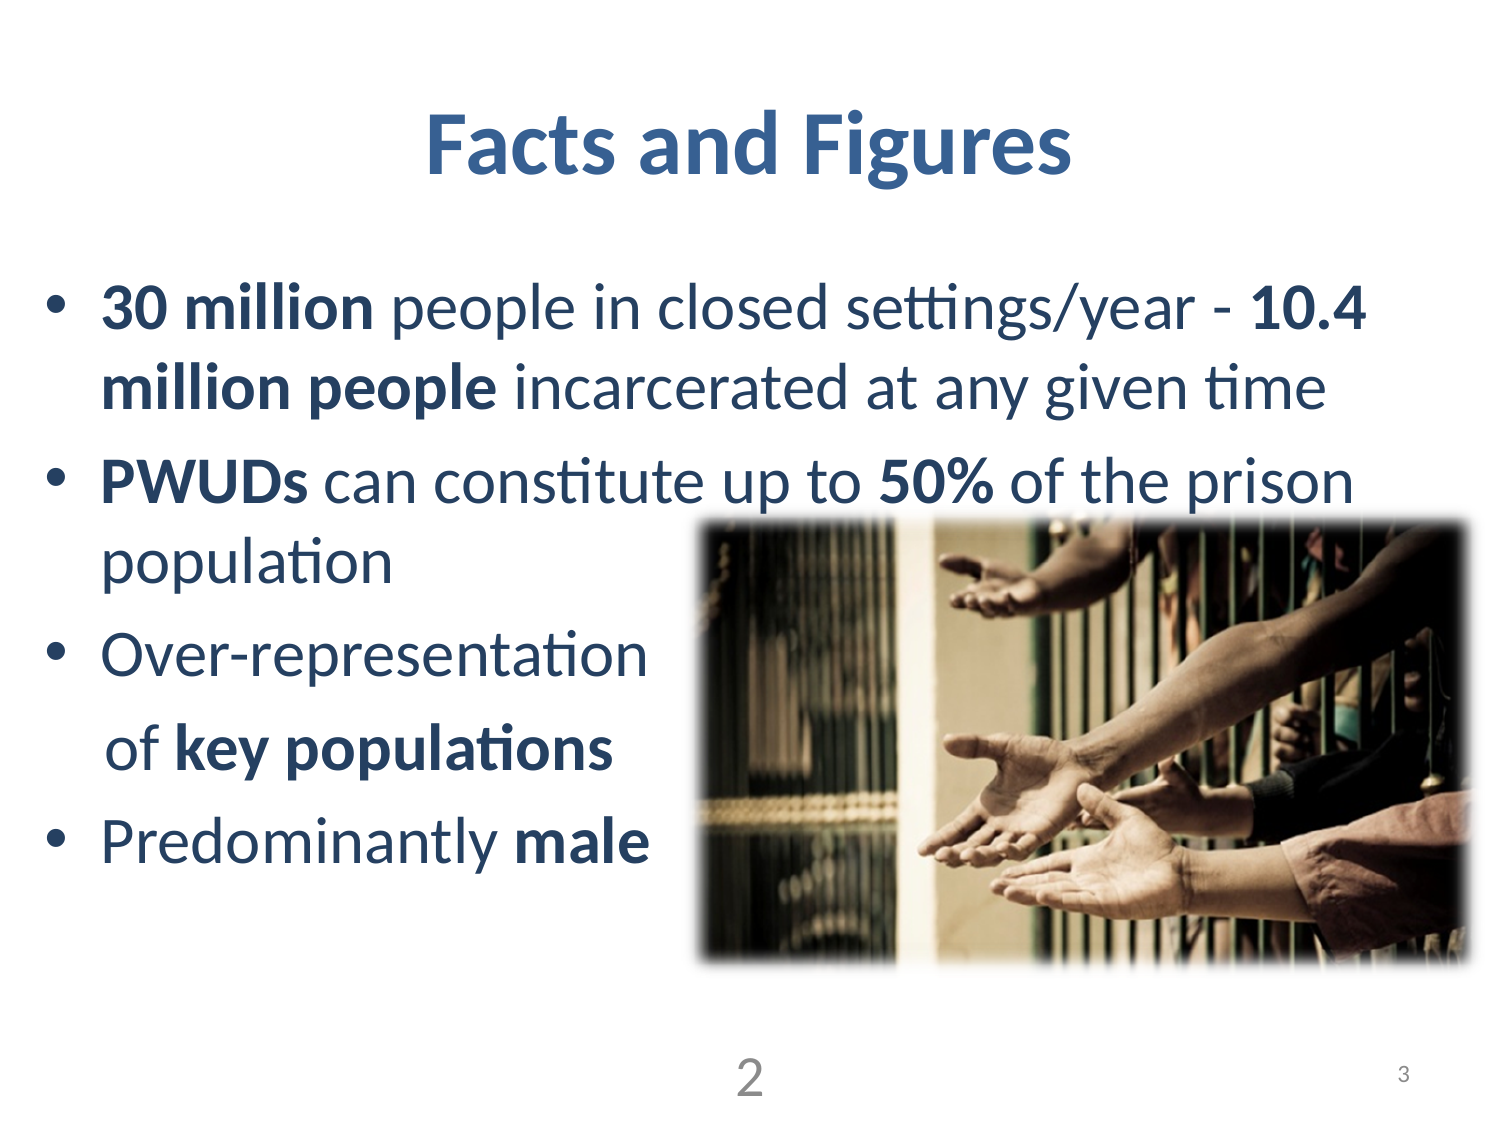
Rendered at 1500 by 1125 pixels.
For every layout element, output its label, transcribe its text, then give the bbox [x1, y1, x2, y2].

picture [681, 503, 1485, 980]
list 30 million people in closed settings/year - 10.4 million people incarcerated at any given time PWUDs can constitute up to 50% of the prison population Over-representation of key populations Predominantly male [29, 255, 1500, 976]
footer 2 [512, 1042, 988, 1103]
title Facts and Figures [75, 45, 1425, 232]
slide_number 3 [1074, 1042, 1425, 1103]
